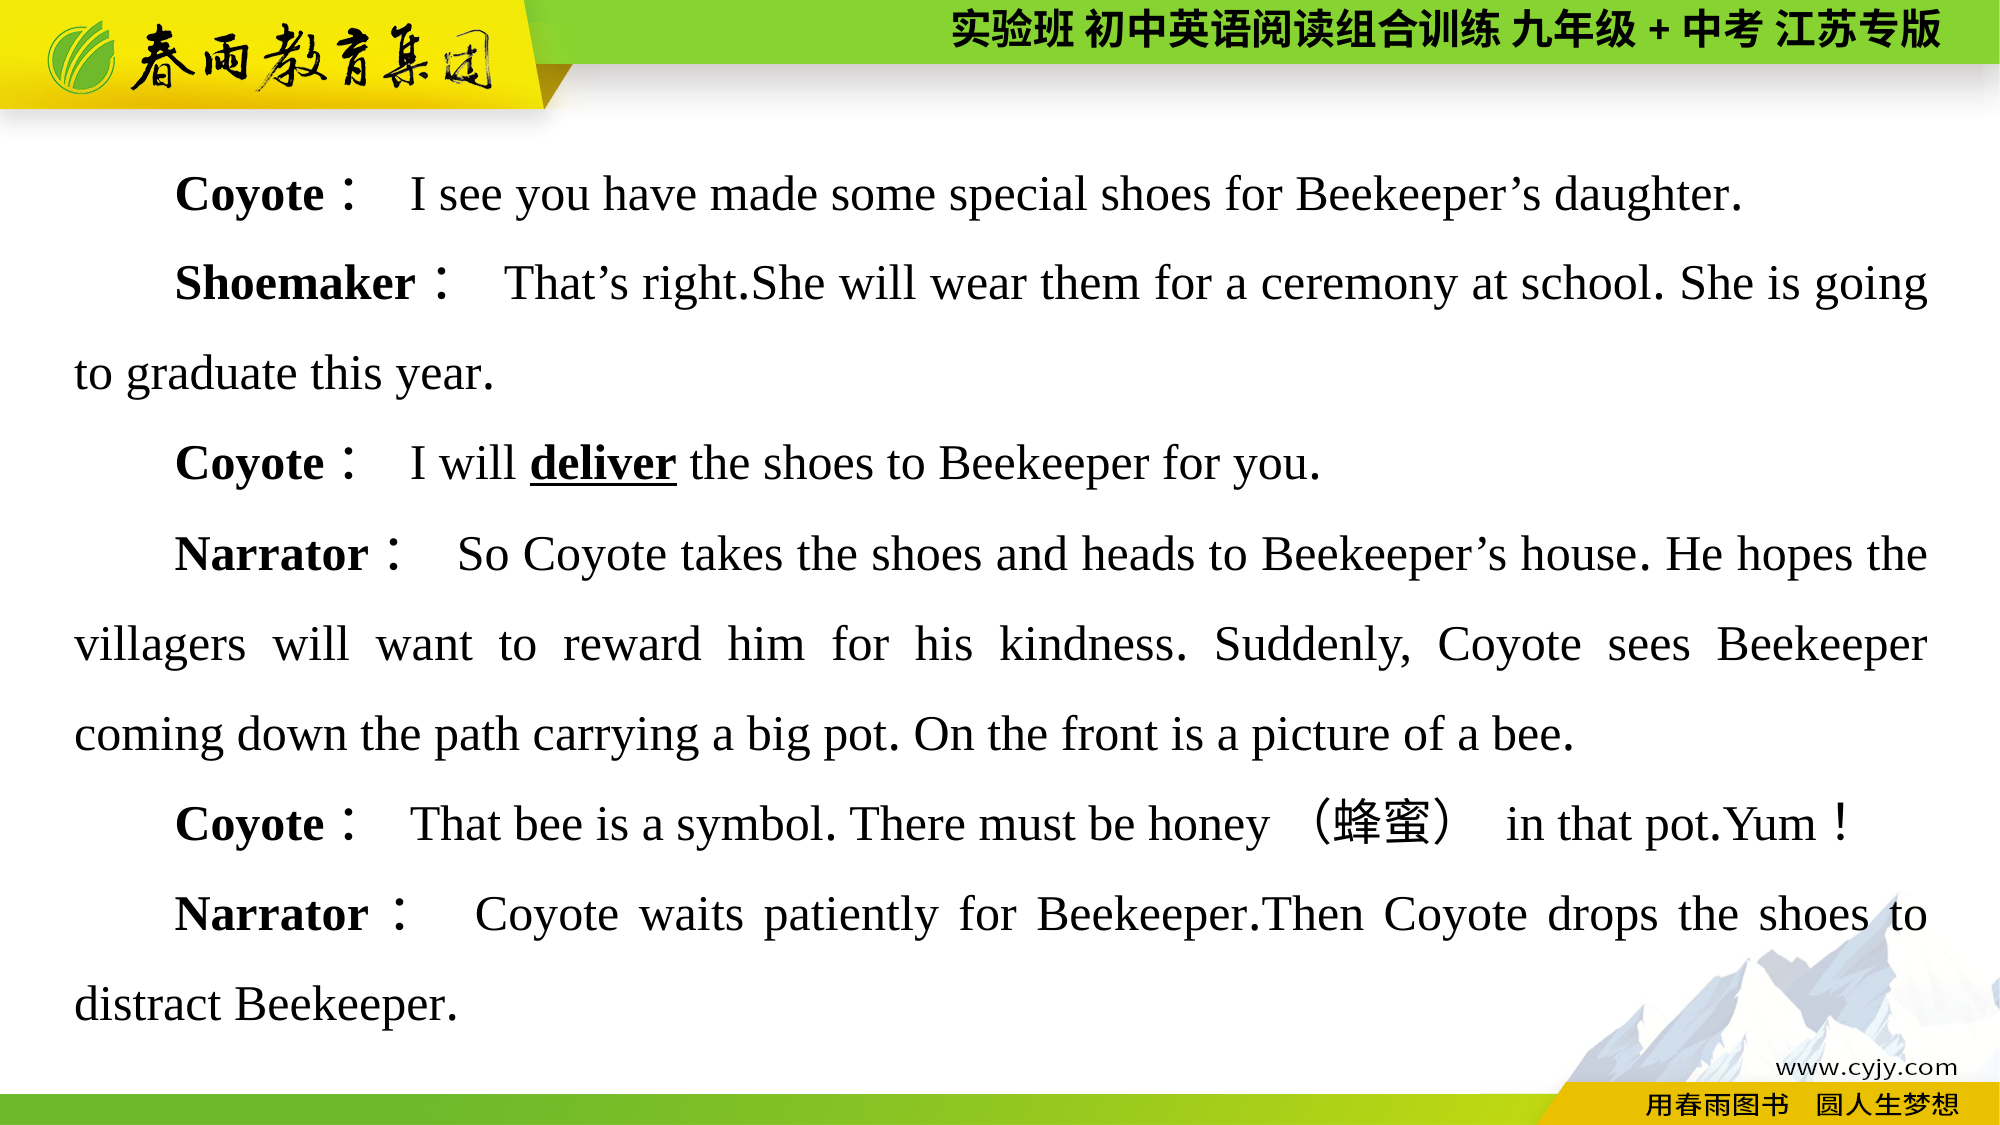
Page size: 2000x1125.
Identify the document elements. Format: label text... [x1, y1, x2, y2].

picture [0, 0, 2000, 1125]
list Coyote： I see you have made some special shoes for Beekeeper’s daughter. Shoemaker： That’s right.She will wear them for a ceremony at school. She is going to graduate this year. Coyote： I will deliver the shoes to Beekeeper for you. Narrator： So Coyote takes the shoes and heads to Beekeeper’s house. He hopes the villagers will want to reward him for his kindness. Suddenly, Coyote sees Beekeeper coming down the path carrying a big pot. On the front is a picture of a bee. Coyote： That bee is a symbol. There must be honey（蜂蜜） in that pot.Yum！ Narrator： Coyote waits patiently for Beekeeper.Then Coyote drops the shoes to distract Beekeeper. [59, 122, 1944, 1035]
